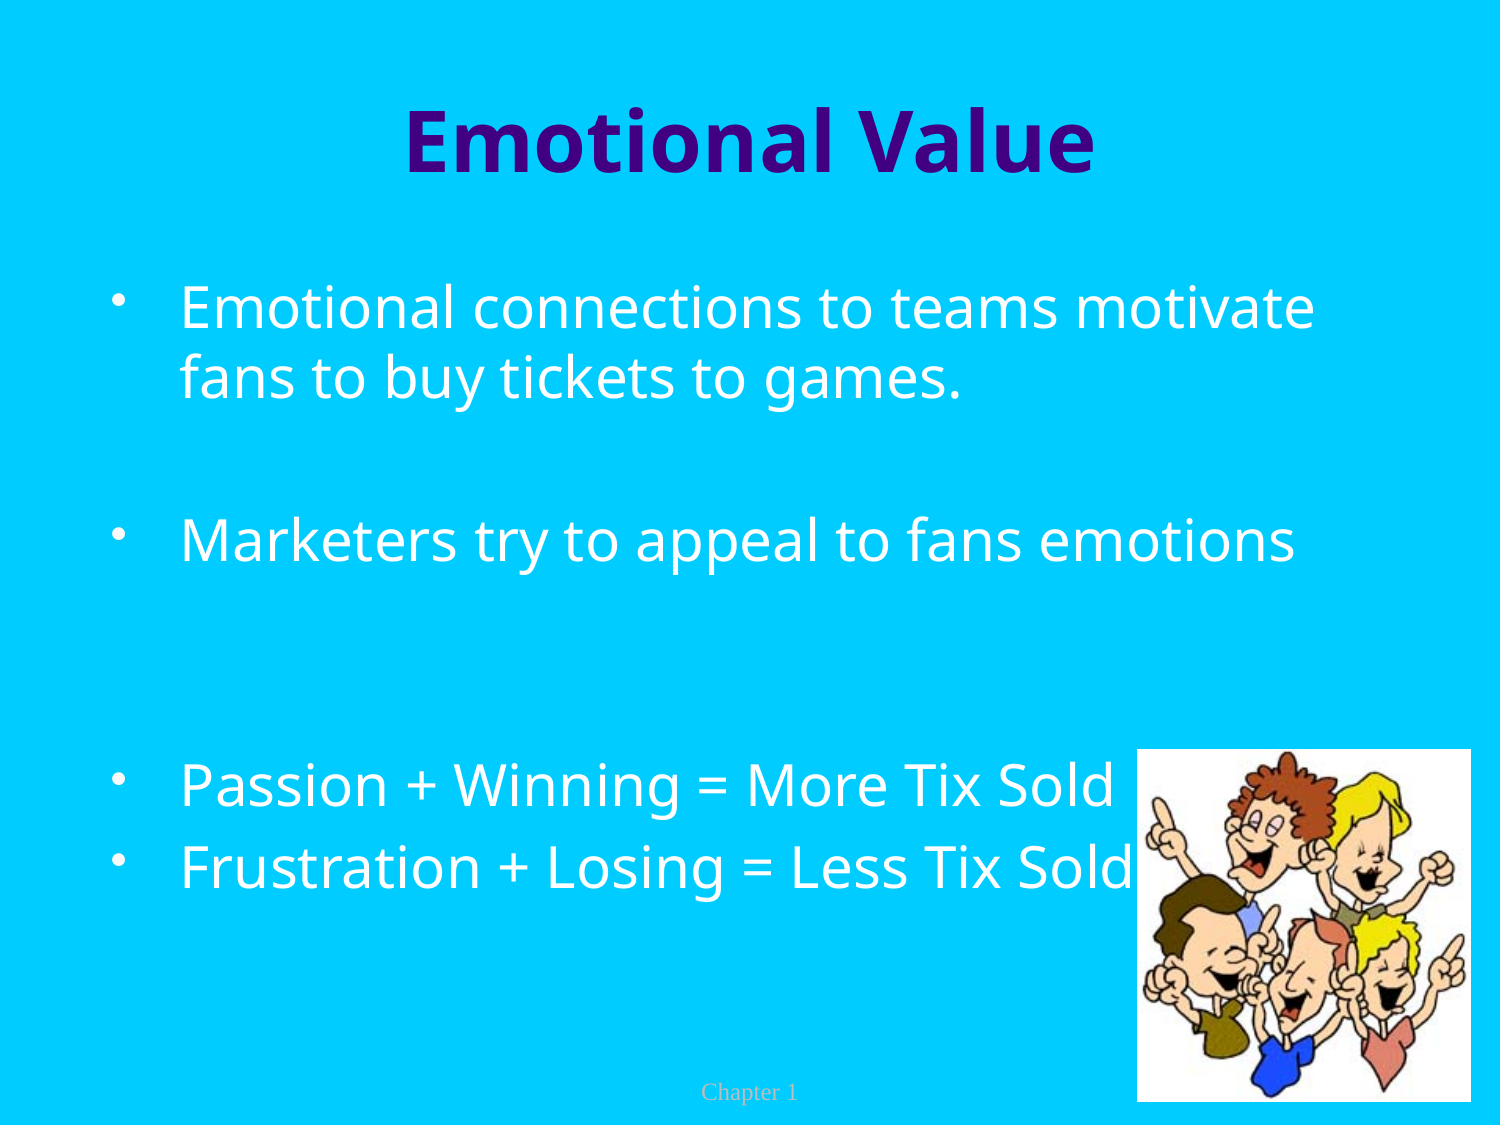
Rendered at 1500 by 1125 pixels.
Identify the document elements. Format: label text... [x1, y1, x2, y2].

footer Chapter 1 [512, 1052, 988, 1113]
picture [1138, 750, 1470, 1101]
list Emotional connections to teams motivate fans to buy tickets to games. Marketers try to appeal to fans emotions Passion + Winning = More Tix Sold Frustration + Losing = Less Tix Sold [75, 262, 1425, 1035]
title Emotional Value [75, 45, 1425, 233]
